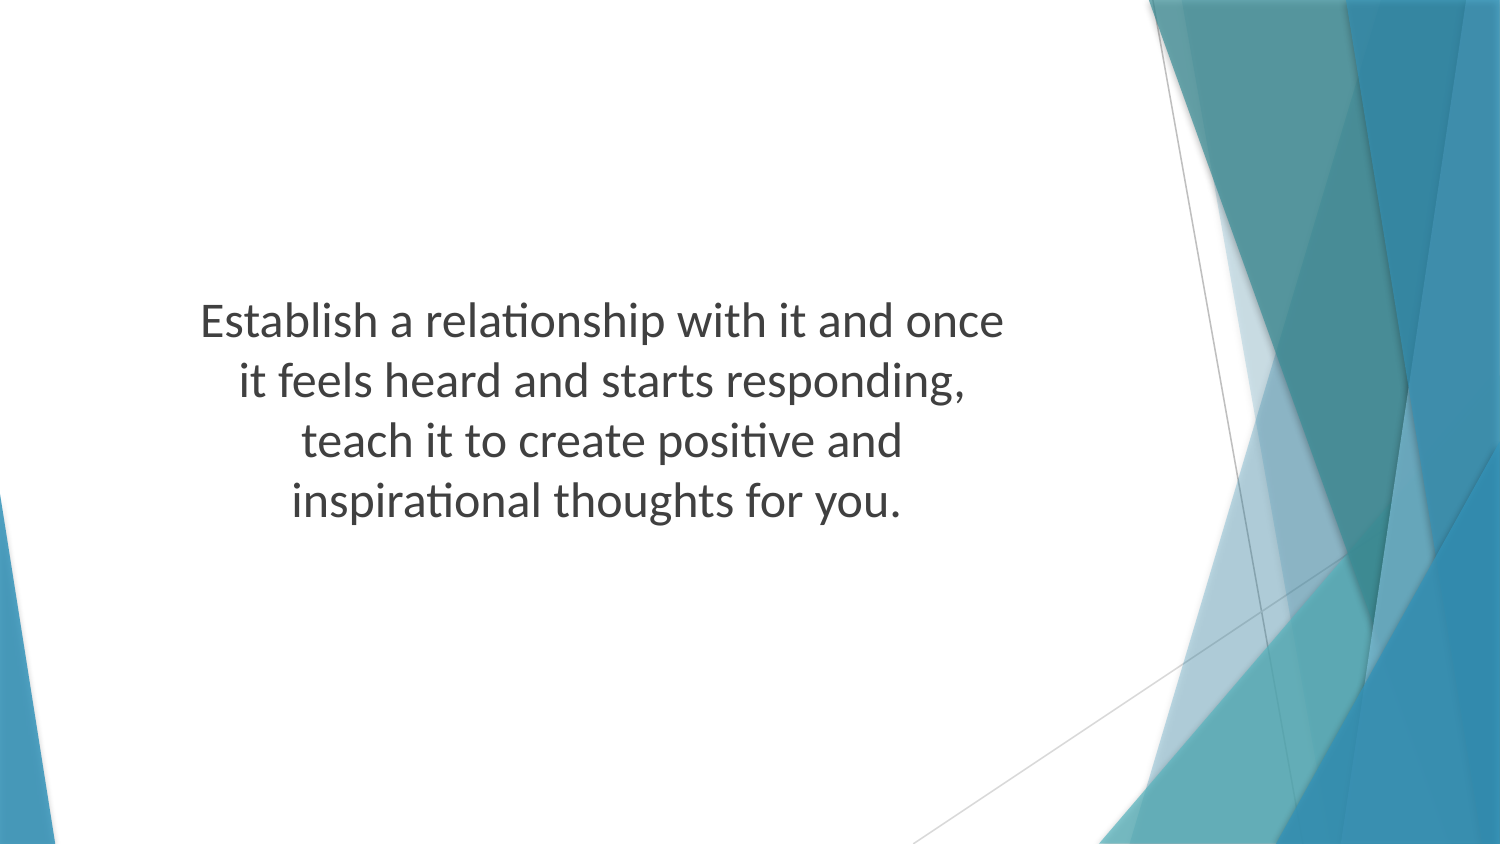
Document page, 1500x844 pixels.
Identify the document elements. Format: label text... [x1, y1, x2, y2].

list Establish a relationship with it and once it feels heard and starts responding, teach it to create positive and inspirational thoughts for you. [183, 280, 1022, 635]
